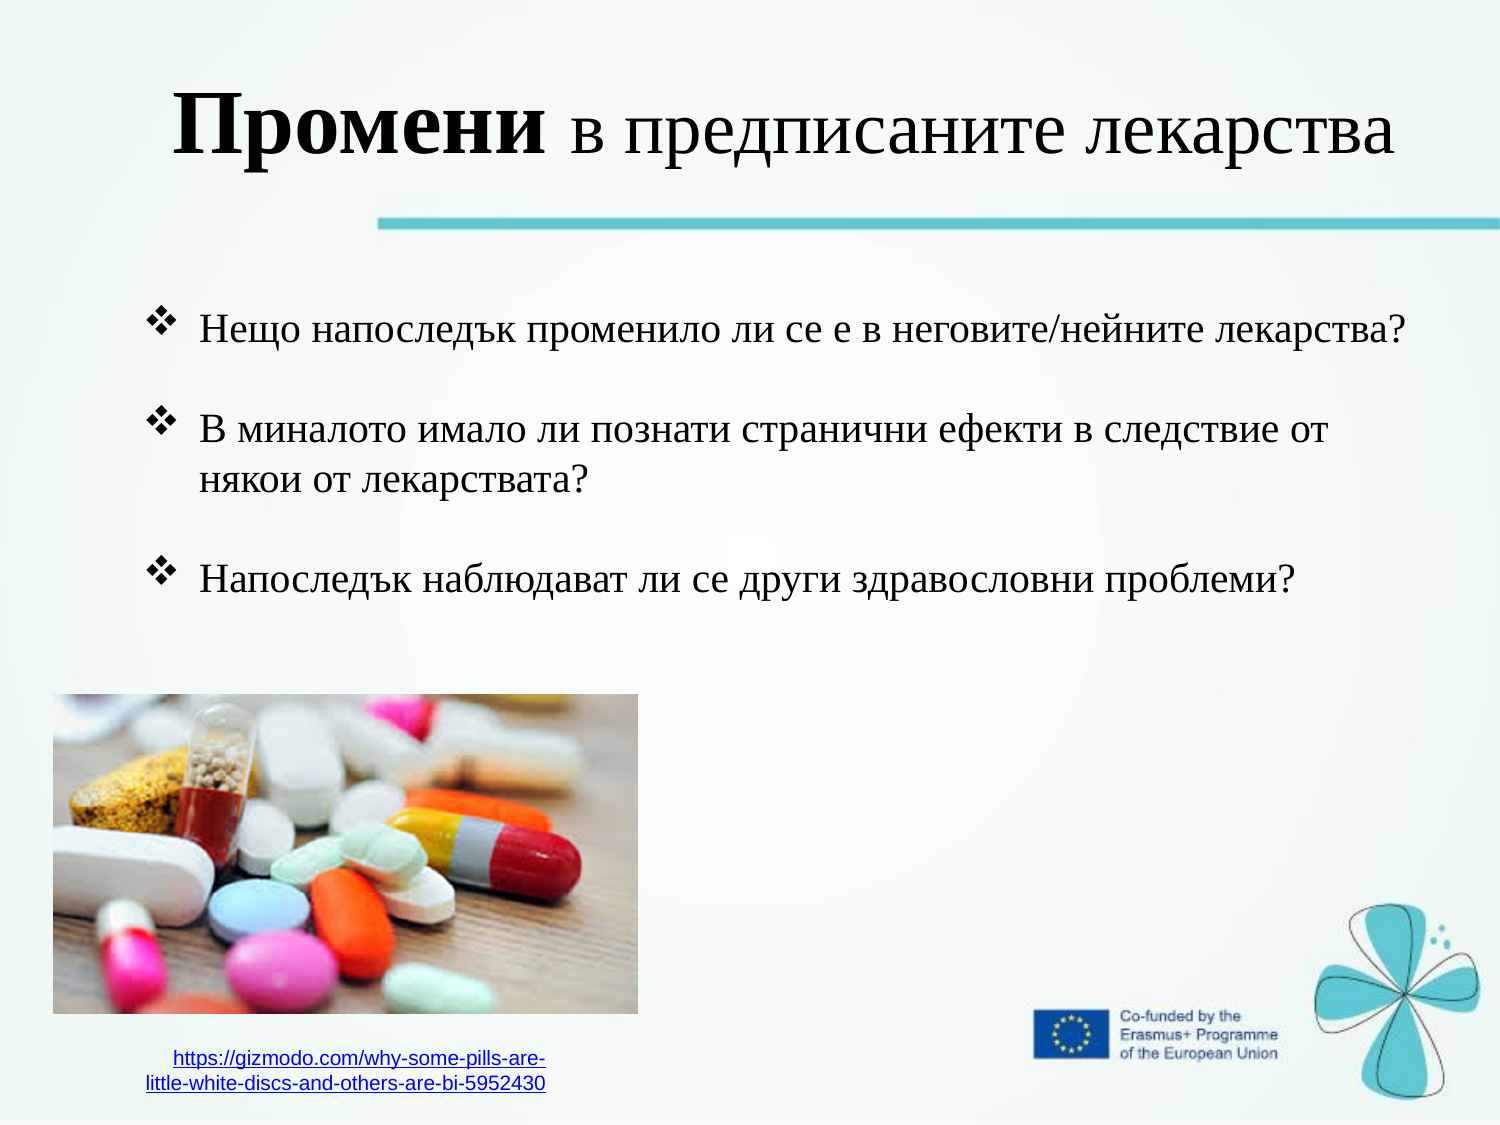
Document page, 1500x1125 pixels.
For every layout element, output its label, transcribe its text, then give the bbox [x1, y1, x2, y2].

text_box https://gizmodo.com/why-some-pills-are- little-white-discs-and-others-are-bi-5952430 [130, 1037, 561, 1103]
text_box Промени в предписаните лекарства [128, 54, 1441, 180]
picture [0, 0, 1500, 1125]
text_box Нещо напоследък променило ли се е в неговите/нейните лекарства? В миналото имало ли познати странични ефекти в следствие от някои от лекарствата? Напоследък наблюдават ли се други здравословни проблеми? [53, 293, 1447, 959]
